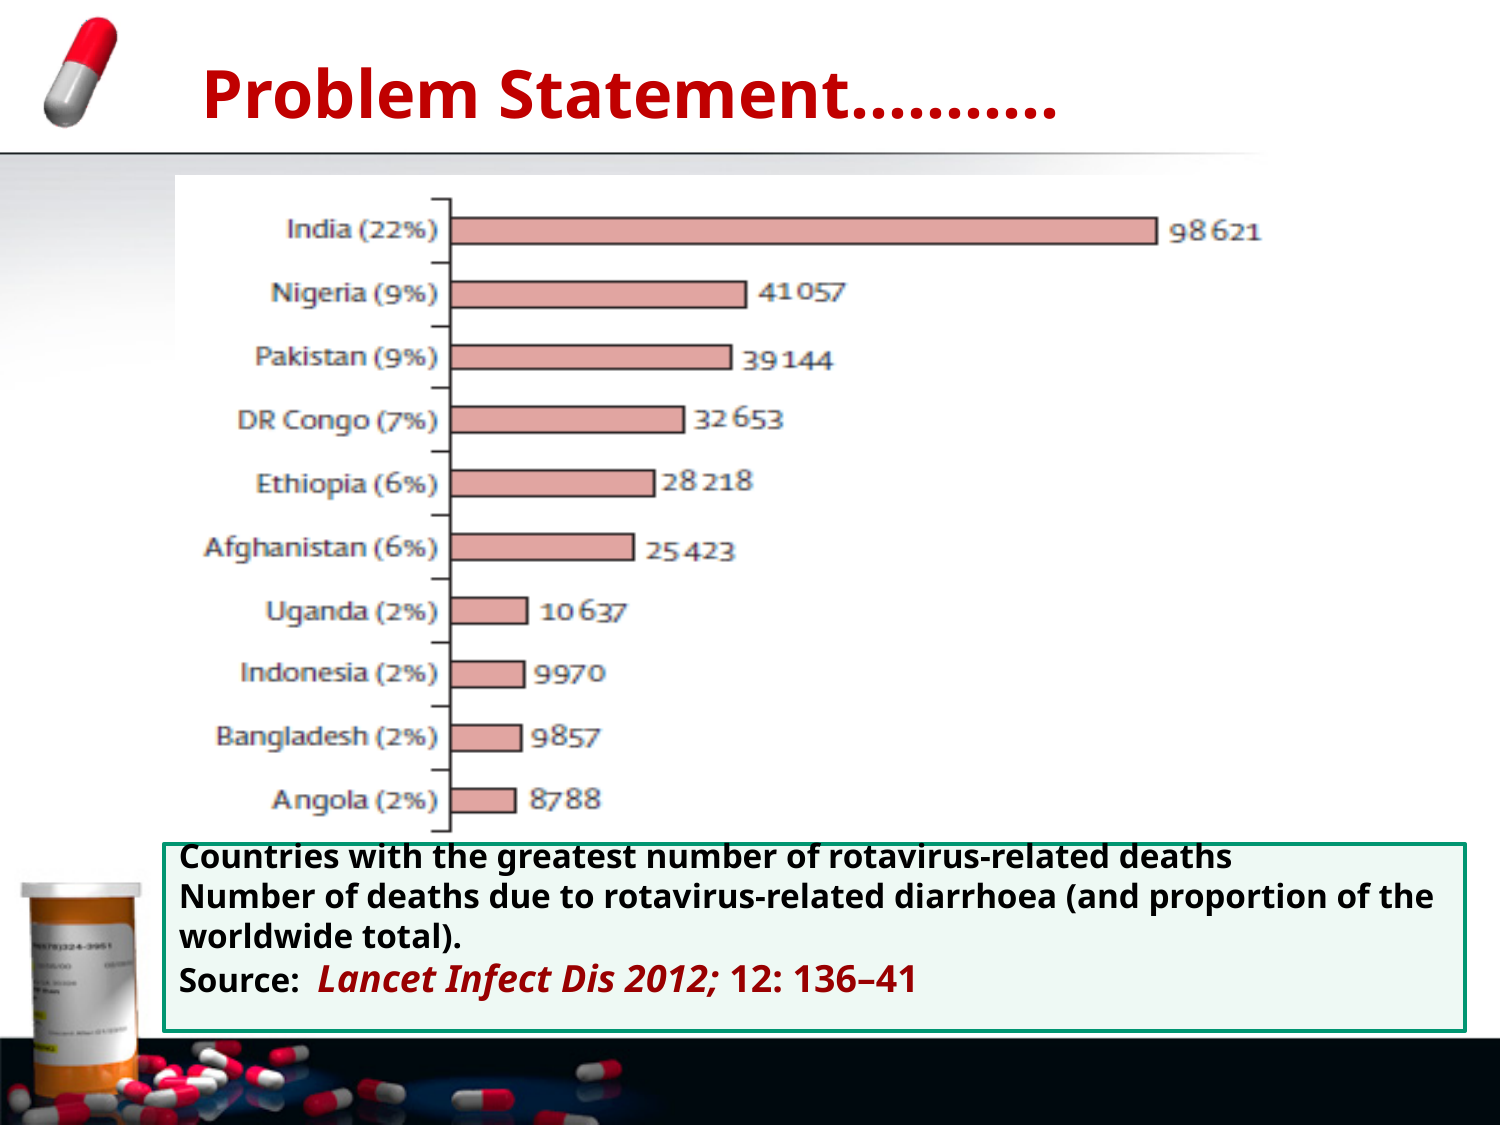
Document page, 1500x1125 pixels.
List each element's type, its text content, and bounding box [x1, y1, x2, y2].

text_box Countries with the greatest number of rotavirus-related deaths Number of deaths due to rotavirus-related diarrhoea (and proportion of the worldwide total). Source: Lancet Infect Dis 2012; 12: 136–41 [162, 842, 1467, 1033]
picture [0, 0, 1500, 1125]
title Problem Statement……..... [152, 30, 1395, 153]
